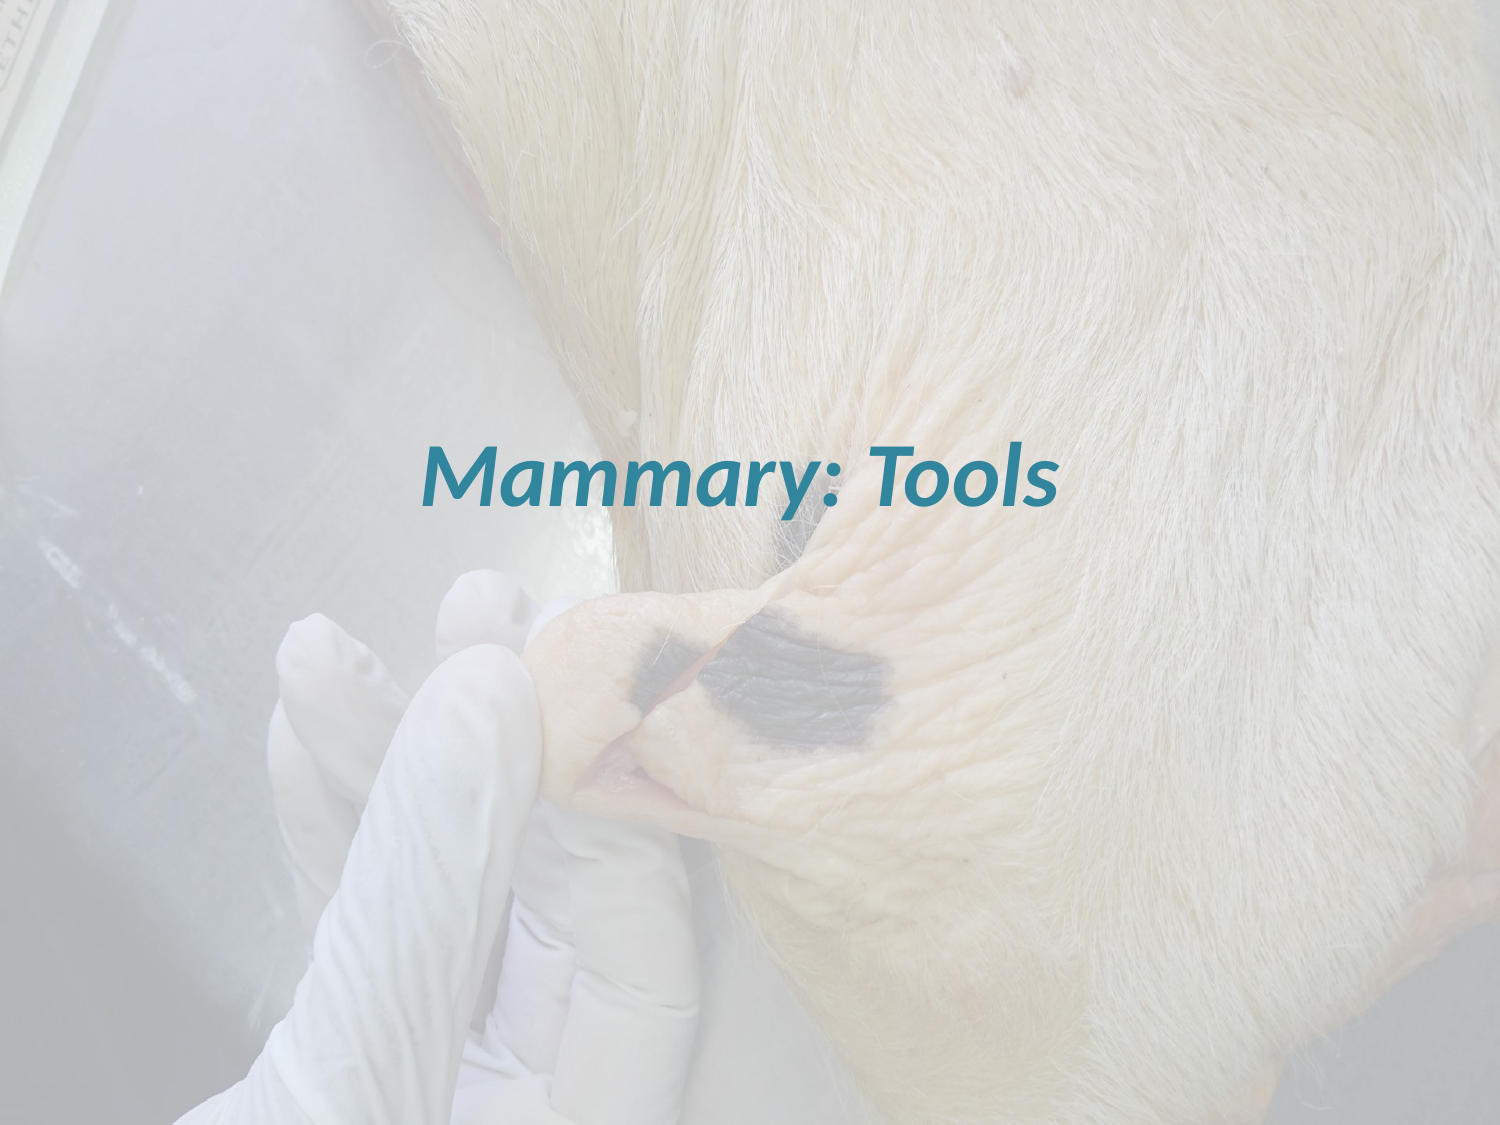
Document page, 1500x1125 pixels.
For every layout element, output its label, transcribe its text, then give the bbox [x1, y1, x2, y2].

title Mammary: Tools [112, 349, 1388, 591]
